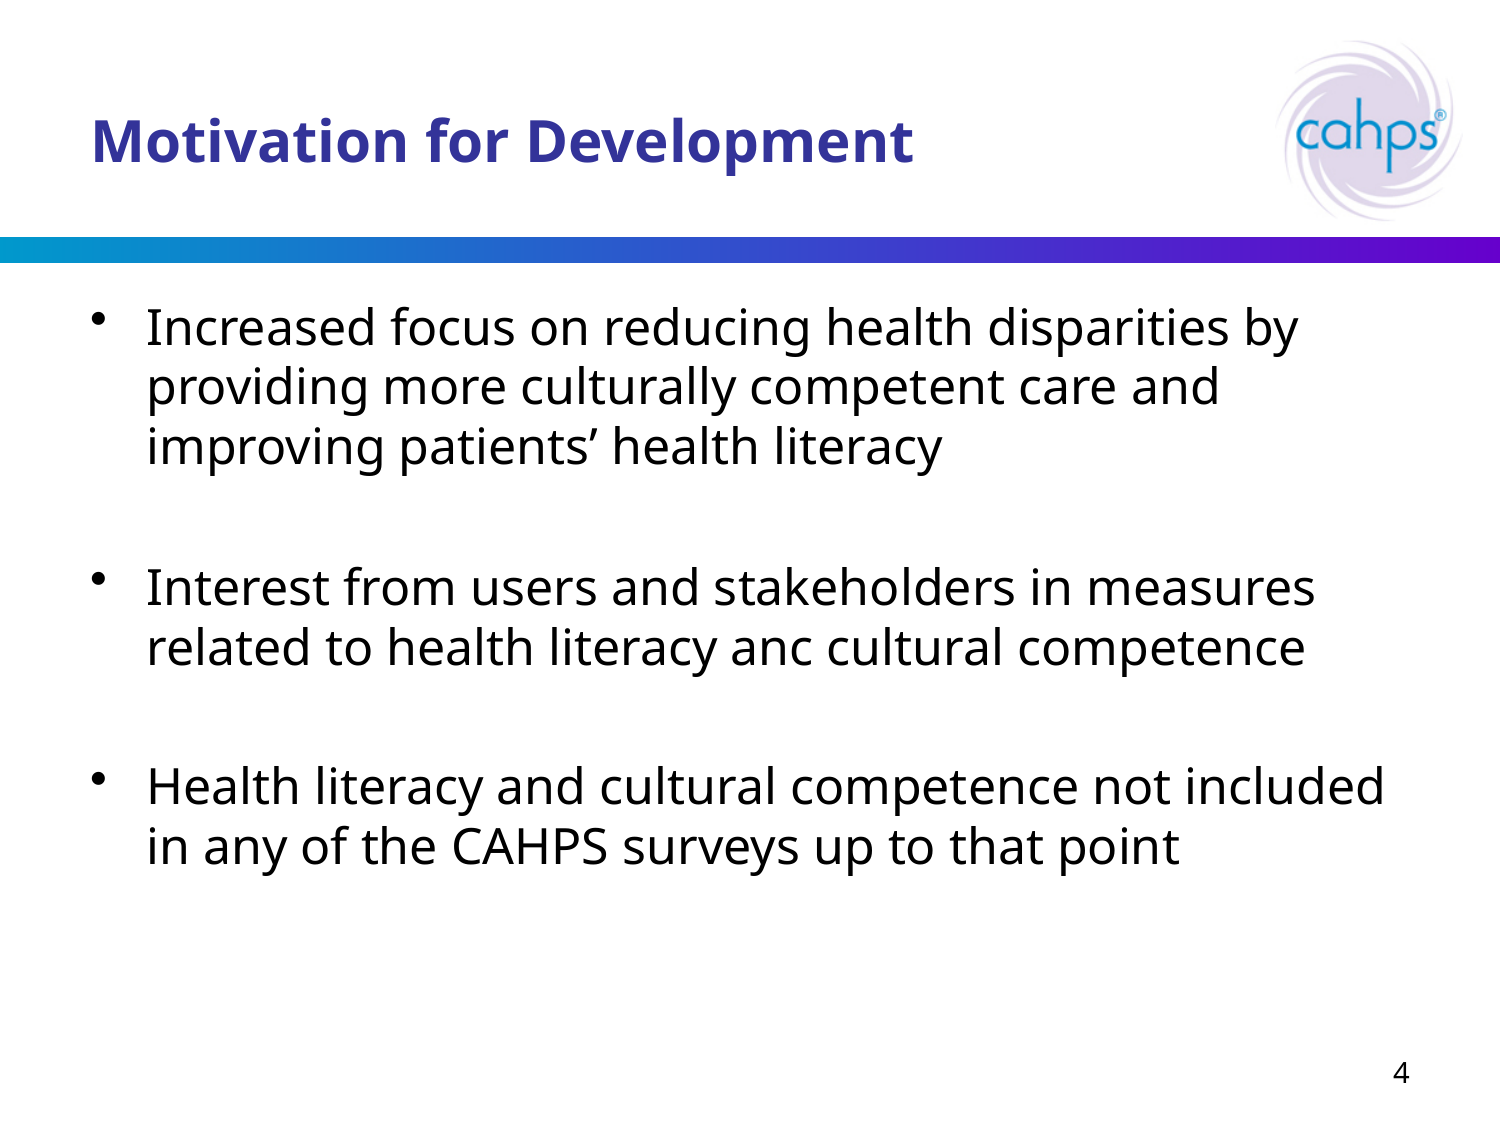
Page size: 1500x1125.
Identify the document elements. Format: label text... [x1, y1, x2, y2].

title Motivation for Development [75, 45, 1313, 233]
picture [1275, 37, 1463, 225]
list Increased focus on reducing health disparities by providing more culturally competent care and improving patients’ health literacy Interest from users and stakeholders in measures related to health literacy anc cultural competence Health literacy and cultural competence not included in any of the CAHPS surveys up to that point [75, 287, 1425, 1005]
slide_number 4 [1074, 1046, 1426, 1125]
